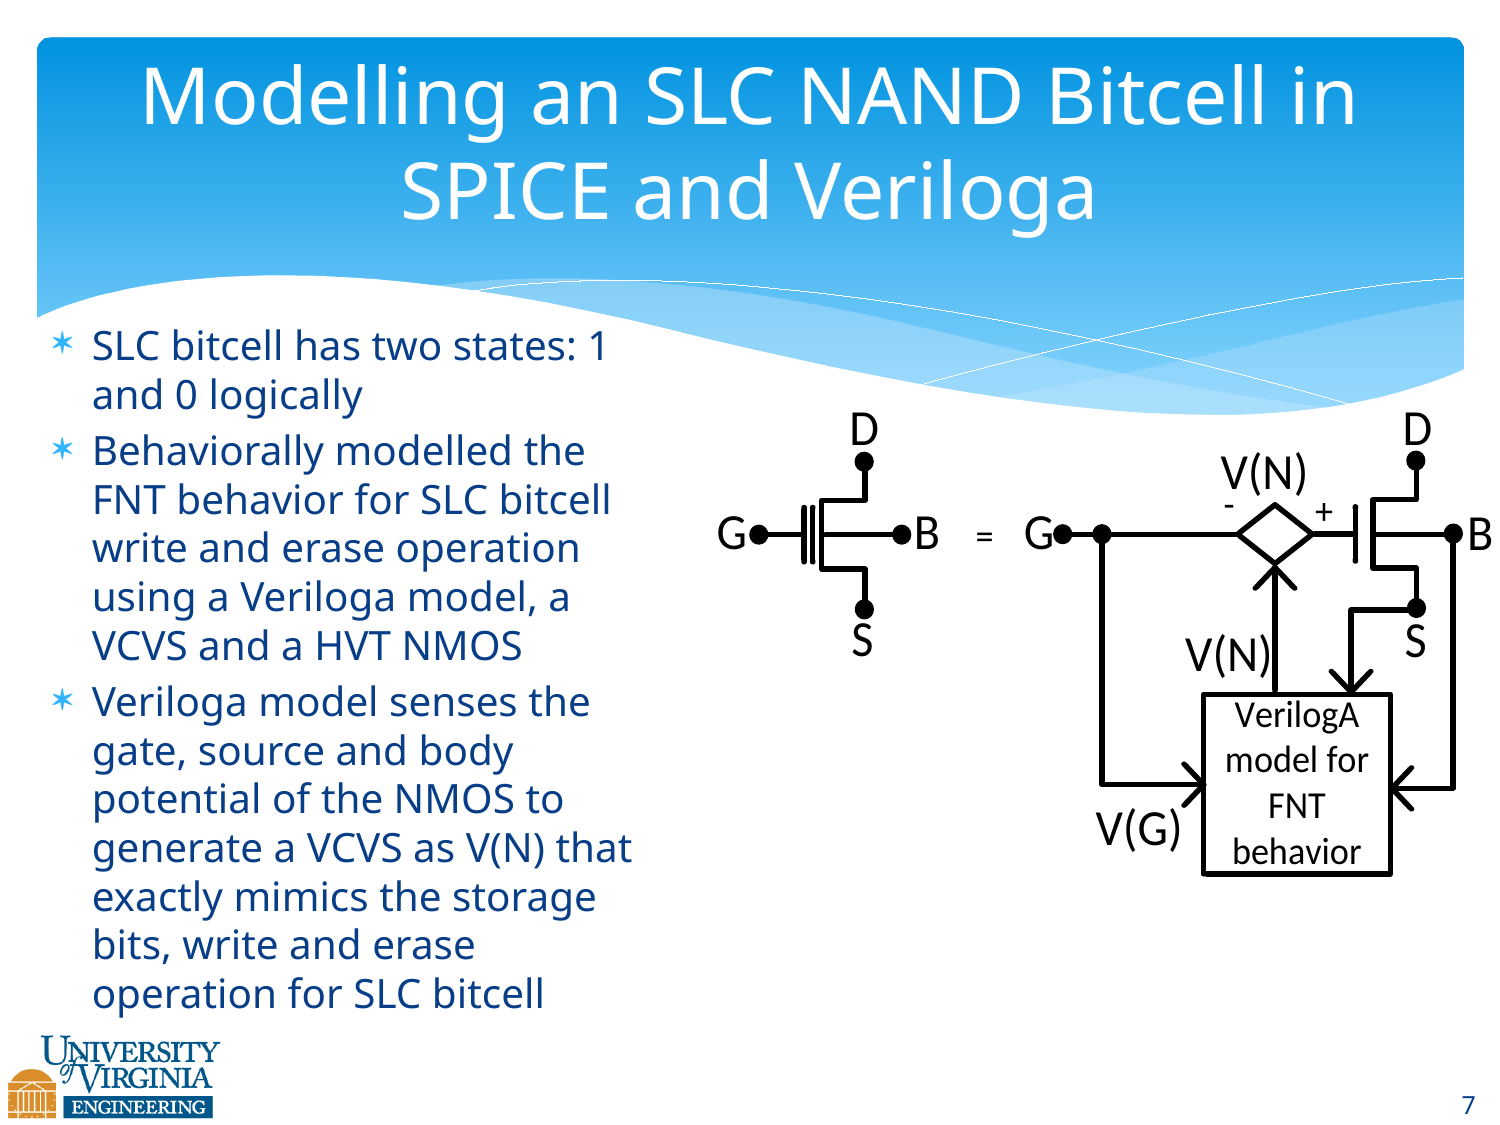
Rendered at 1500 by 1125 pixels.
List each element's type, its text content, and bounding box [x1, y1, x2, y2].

list SLC bitcell has two states: 1 and 0 logically Behaviorally modelled the FNT behavior for SLC bitcell write and erase operation using a Veriloga model, a VCVS and a HVT NMOS Veriloga model senses the gate, source and body potential of the NMOS to generate a VCVS as V(N) that exactly mimics the storage bits, write and erase operation for SLC bitcell [37, 312, 650, 1055]
picture [709, 384, 1500, 884]
picture [0, 1030, 225, 1125]
slide_number 7 [1437, 1087, 1500, 1125]
title Modelling an SLC NAND Bitcell in SPICE and Veriloga [75, 37, 1425, 243]
